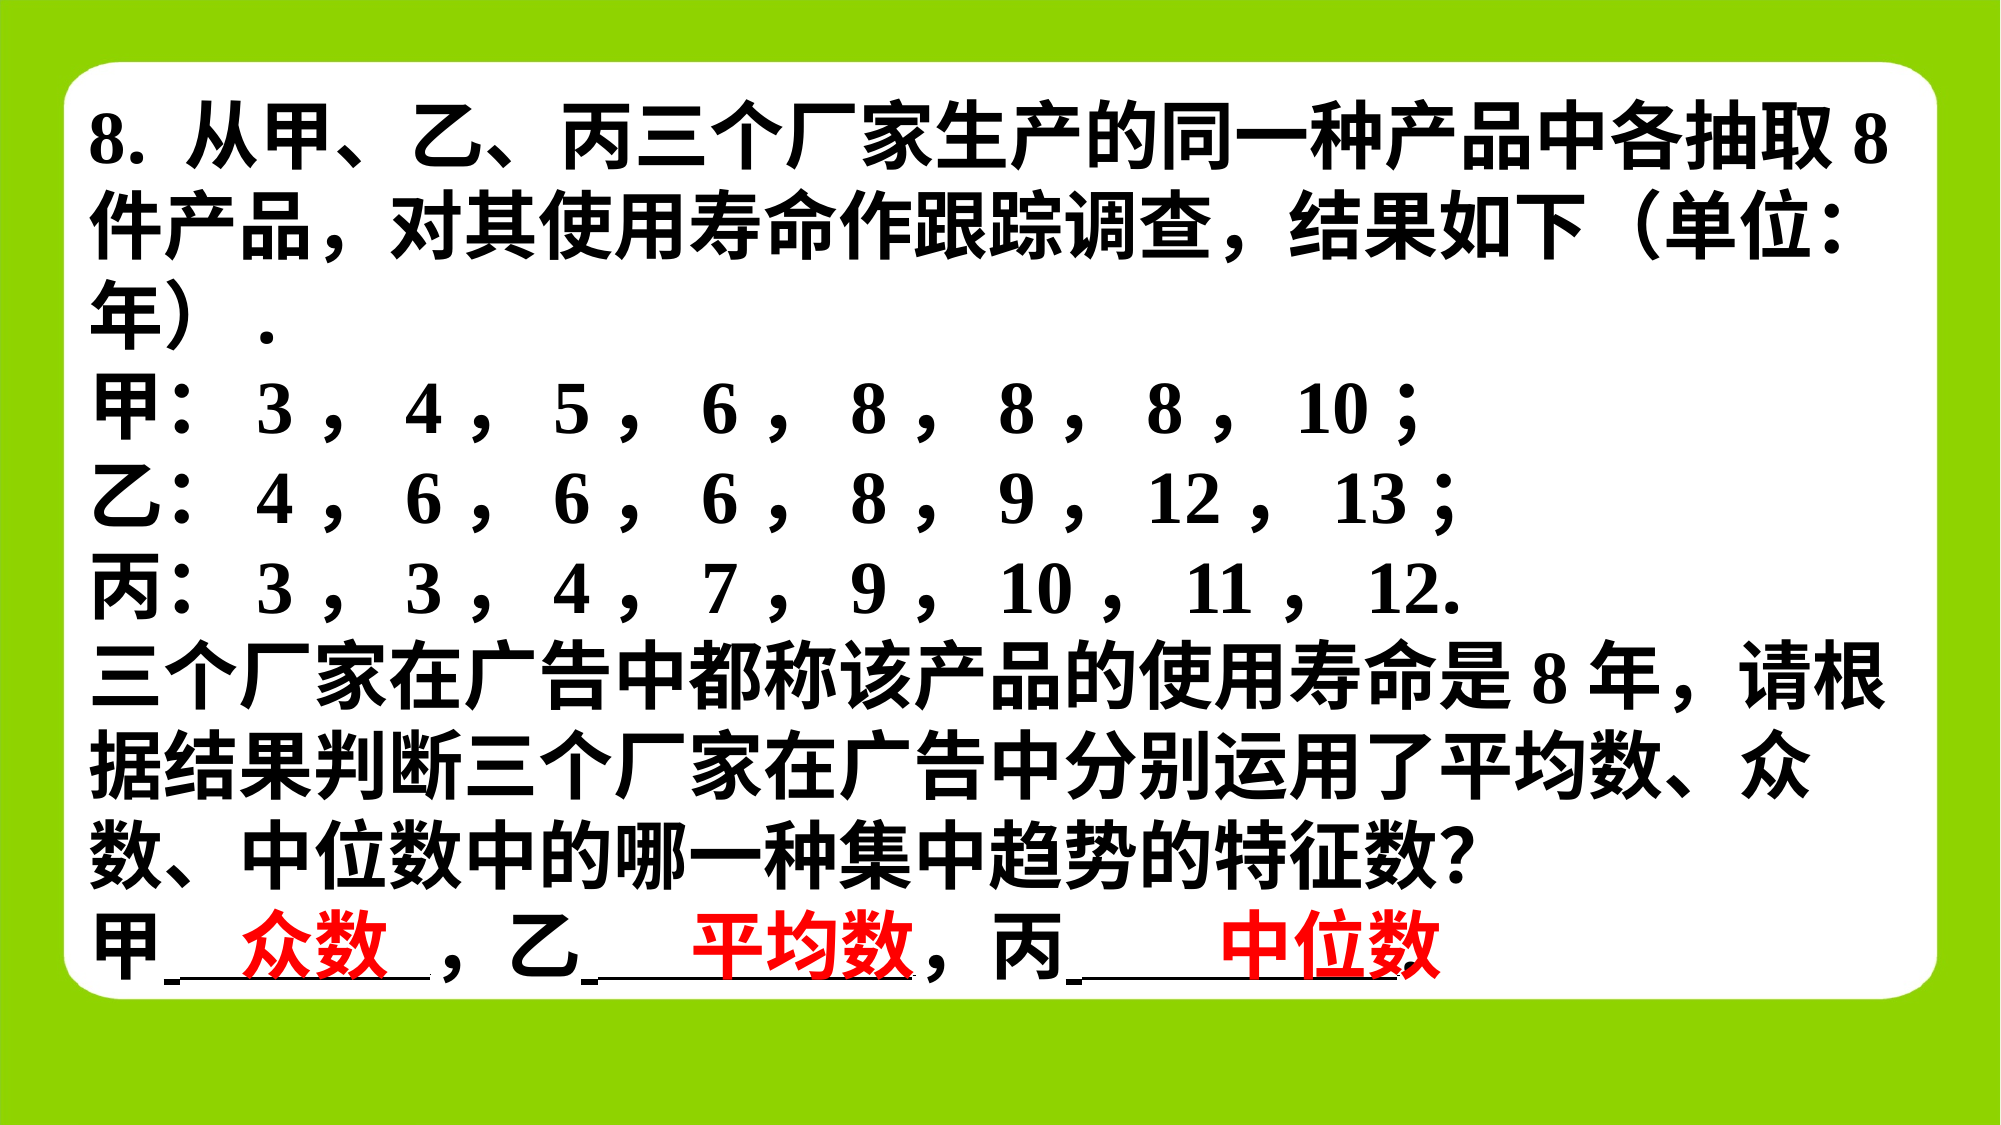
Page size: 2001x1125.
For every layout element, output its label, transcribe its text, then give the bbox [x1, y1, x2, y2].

text_box 平均数 [675, 890, 1007, 997]
text_box 中位数 [1202, 890, 1534, 997]
text_box 8. 从甲、乙、丙三个厂家生产的同一种产品中各抽取8 件产品，对其使用寿命作跟踪调查，结果如下（单位： 年）. 甲：3，4，5，6，8，8，8，10； 乙：4，6，6，6，8，9，12，13； 丙：3，3，4，7，9，10，11，12. 三个厂家在广告中都称该产品的使用寿命是8年，请根 据结果判断三个厂家在广告中分别运用了平均数、众 数、中位数中的哪一种集中趋势的特征数？ 甲 ，乙 ，丙 ⁠. [88, 88, 1974, 998]
picture [0, 0, 2001, 1125]
text_box 众数 [224, 890, 480, 997]
